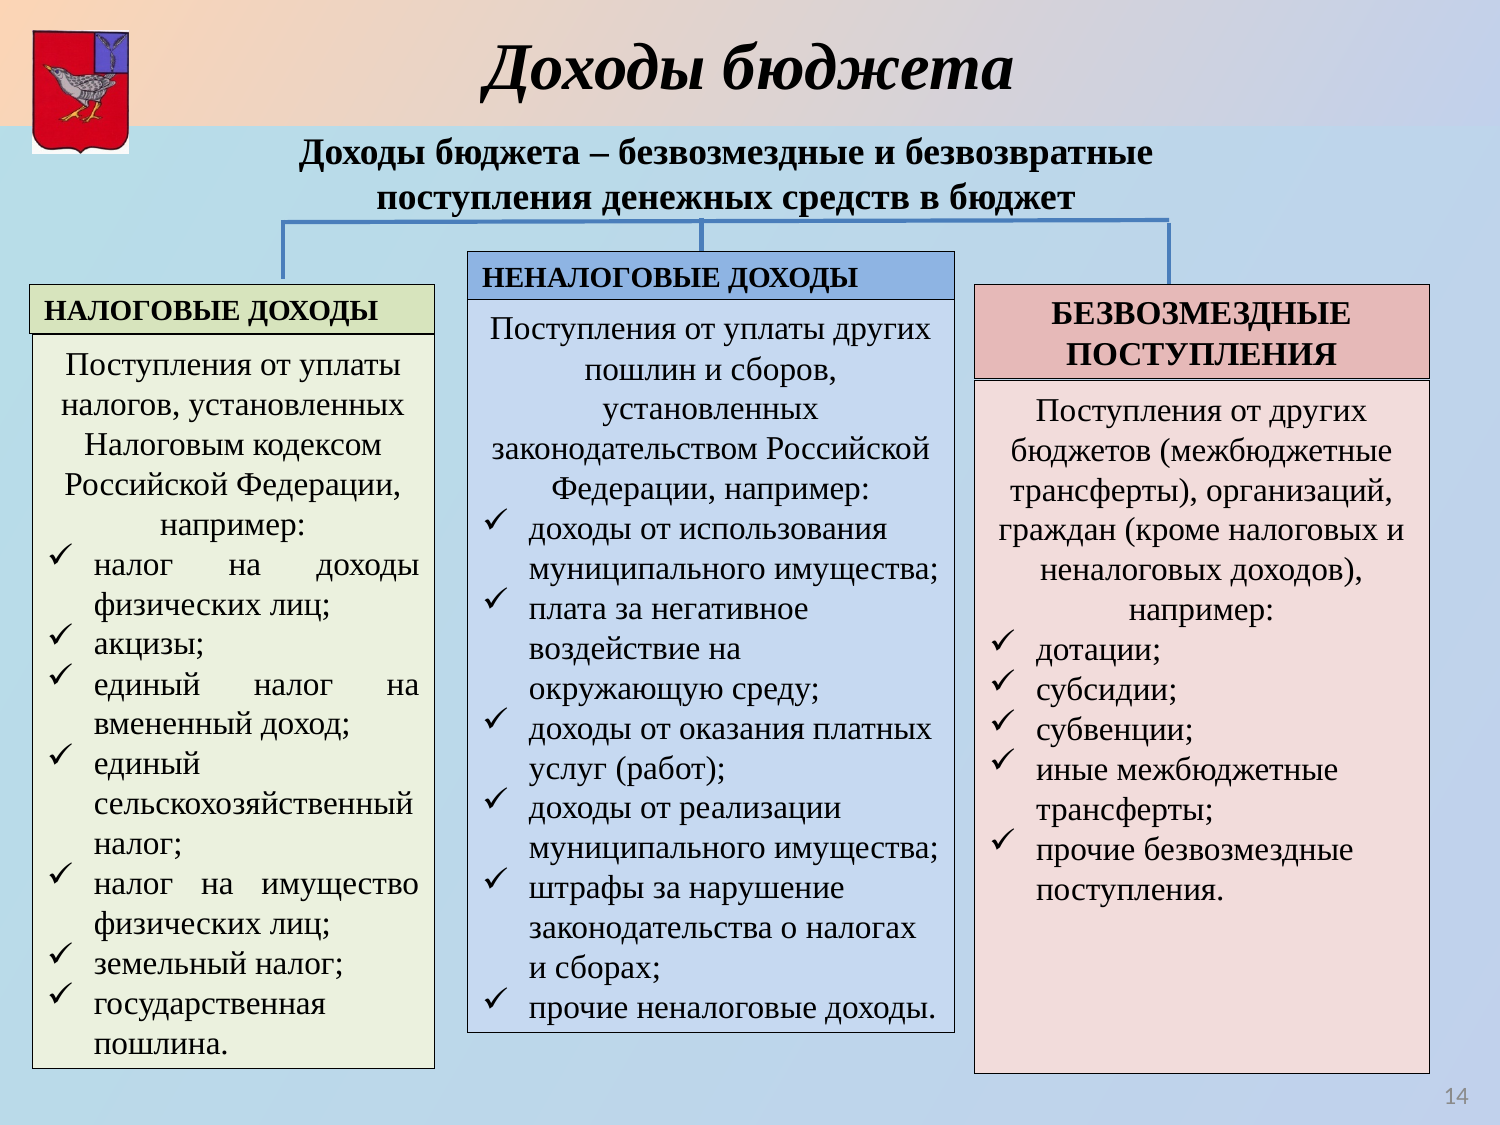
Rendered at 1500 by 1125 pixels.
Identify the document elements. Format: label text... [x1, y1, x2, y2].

slide_number 14 [1423, 1065, 1485, 1125]
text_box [284, 219, 701, 223]
text_box Поступления от других бюджетов (межбюджетные трансферты), организаций, граждан (кроме налоговых и неналоговых доходов), например: дотации; субсидии; субвенции; иные межбюджетные трансферты; прочие безвозмездные поступления. [974, 380, 1430, 1074]
text_box НЕНАЛОГОВЫЕ ДОХОДЫ [467, 251, 955, 299]
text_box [702, 219, 1170, 223]
picture [31, 30, 129, 154]
title Доходы бюджета [0, 0, 1500, 126]
text_box БЕЗВОЗМЕЗДНЫЕ ПОСТУПЛЕНИЯ [974, 284, 1430, 379]
text_box Поступления от уплаты других пошлин и сборов, установленных законодательством Российской Федерации, например: доходы от использования муниципального имущества; плата за негативное воздействие на окружающую среду; доходы от оказания платных услуг (работ); доходы от реализации муниципального имущества; штрафы за нарушение законодательства о налогах и сборах; прочие неналоговые доходы. [467, 299, 955, 1033]
text_box Поступления от уплаты налогов, установленных Налоговым кодексом Российской Федерации, например: налог на доходы физических лиц; акцизы; единый налог на вмененный доход; единый сельскохозяйственный налог; налог на имущество физических лиц; земельный налог; государственная пошлина. [32, 334, 435, 1069]
text_box Доходы бюджета – безвозмездные и безвозвратные поступления денежных средств в бюджет [277, 119, 1176, 224]
text_box НАЛОГОВЫЕ ДОХОДЫ [29, 284, 435, 334]
